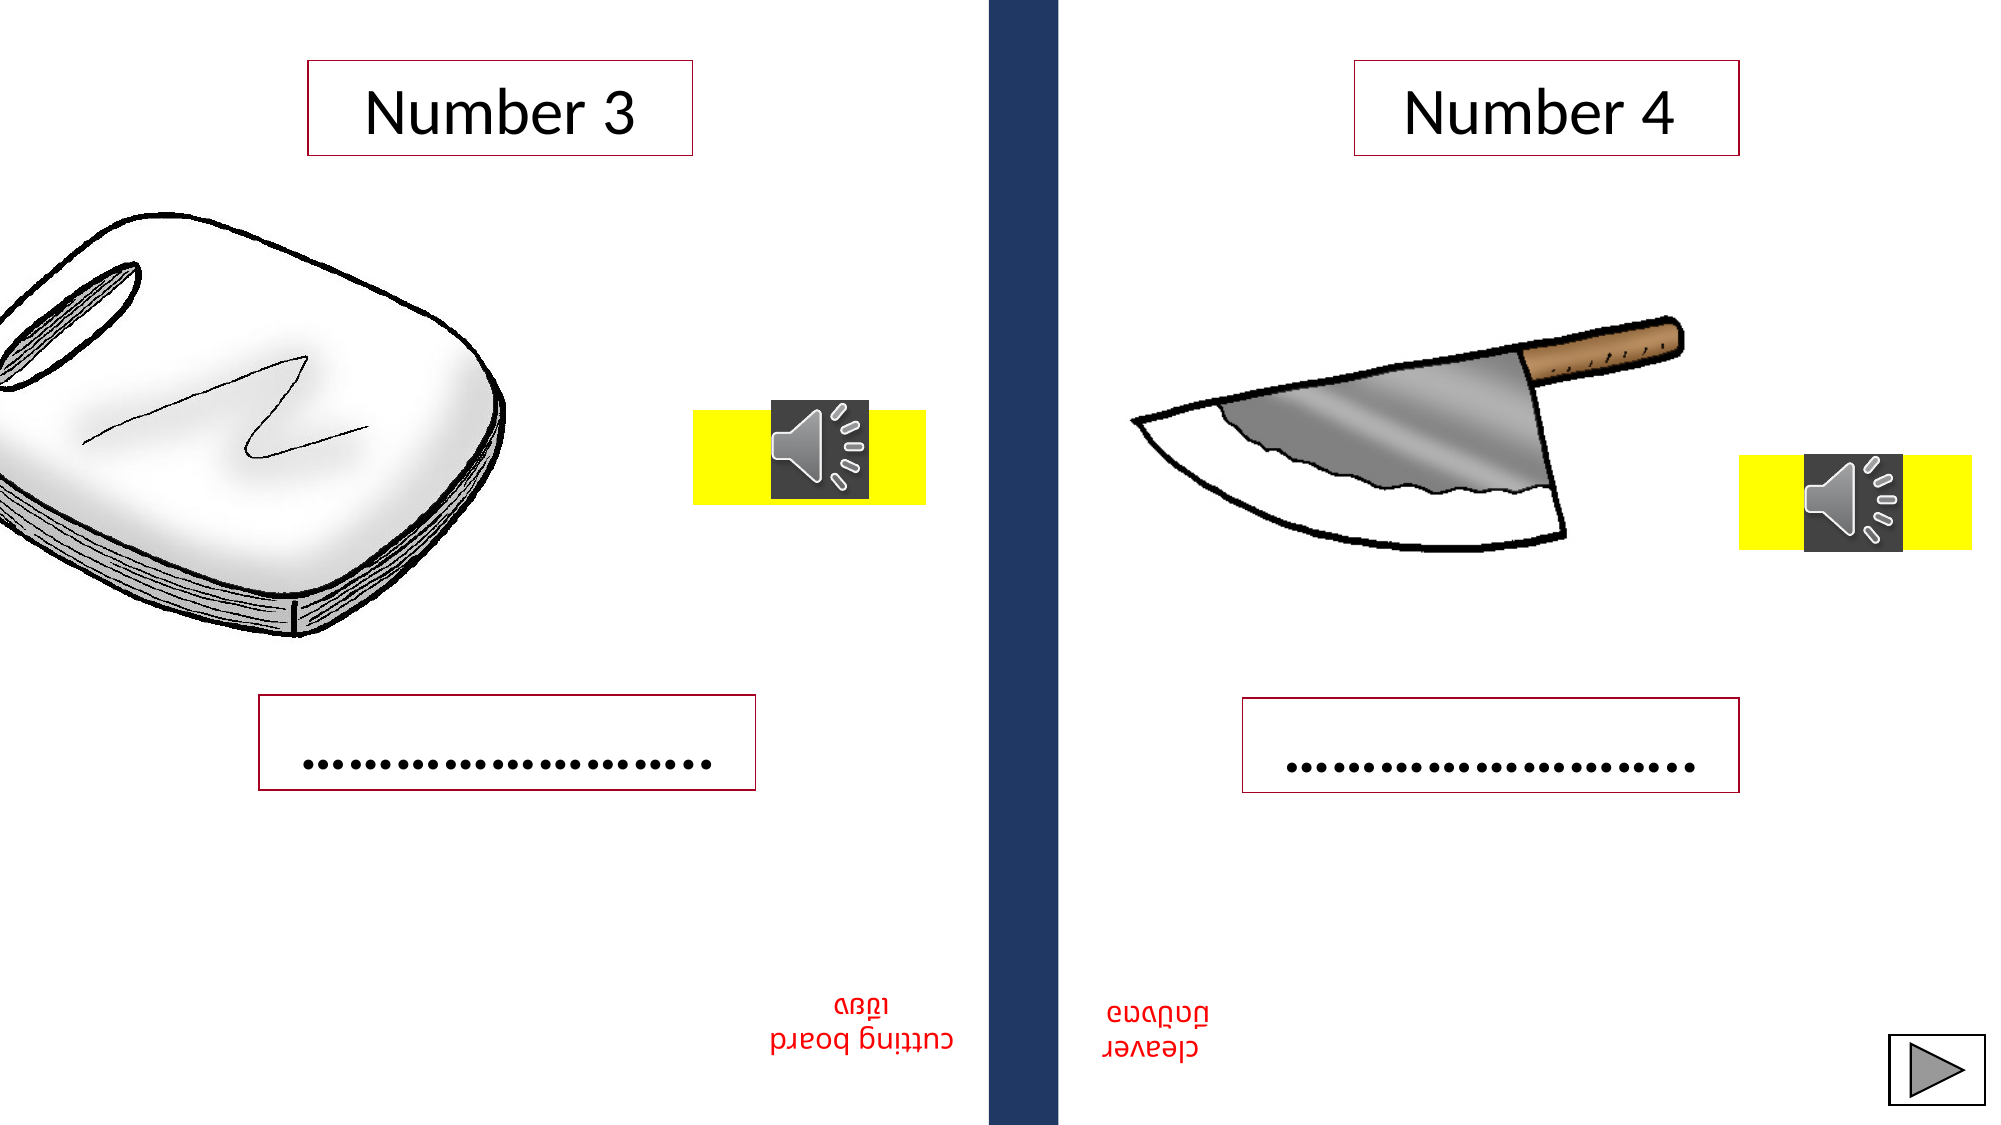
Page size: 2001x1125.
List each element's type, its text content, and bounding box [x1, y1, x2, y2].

picture [1803, 452, 1904, 553]
text_box [1888, 1034, 1986, 1106]
text_box cleaver มีดปังตอ [1075, 993, 1226, 1078]
text_box cutting board เขียง [752, 985, 971, 1071]
text_box Number 4 [1354, 60, 1739, 156]
picture [1093, 265, 1705, 589]
picture [0, 197, 526, 655]
table_header [1904, 455, 1972, 550]
text_box …………………….. [259, 695, 756, 790]
text_box [988, 0, 1059, 1125]
text_box …………………….. [1242, 697, 1739, 793]
table_header [693, 410, 926, 505]
text_box Number 3 [308, 60, 693, 156]
table_header [1739, 455, 1803, 550]
picture [770, 399, 871, 500]
